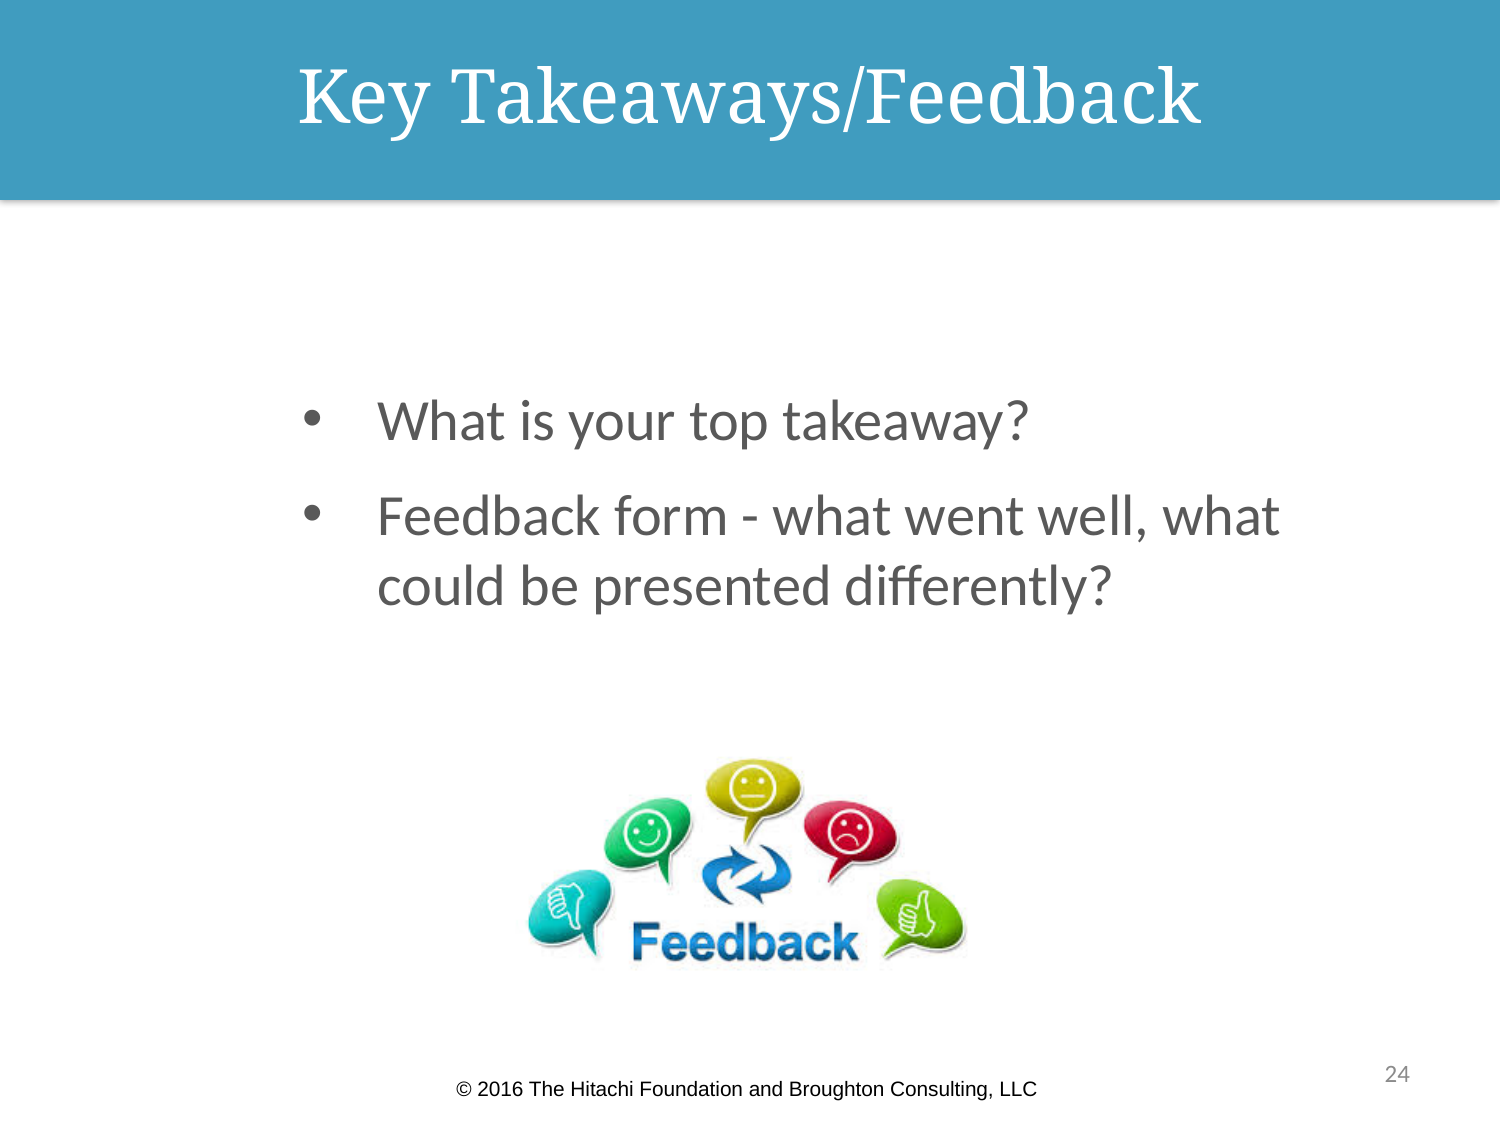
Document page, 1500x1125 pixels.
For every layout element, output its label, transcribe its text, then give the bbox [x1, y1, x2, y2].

slide_number 24 [1074, 1042, 1425, 1103]
footer © 2016 The Hitachi Foundation and Broughton Consulting, LLC [399, 1067, 1100, 1100]
title Key Takeaways/Feedback [112, 24, 1388, 163]
picture [504, 732, 988, 988]
text_box What is your top takeaway? Feedback form - what went well, what could be presented differently? [287, 374, 1300, 625]
